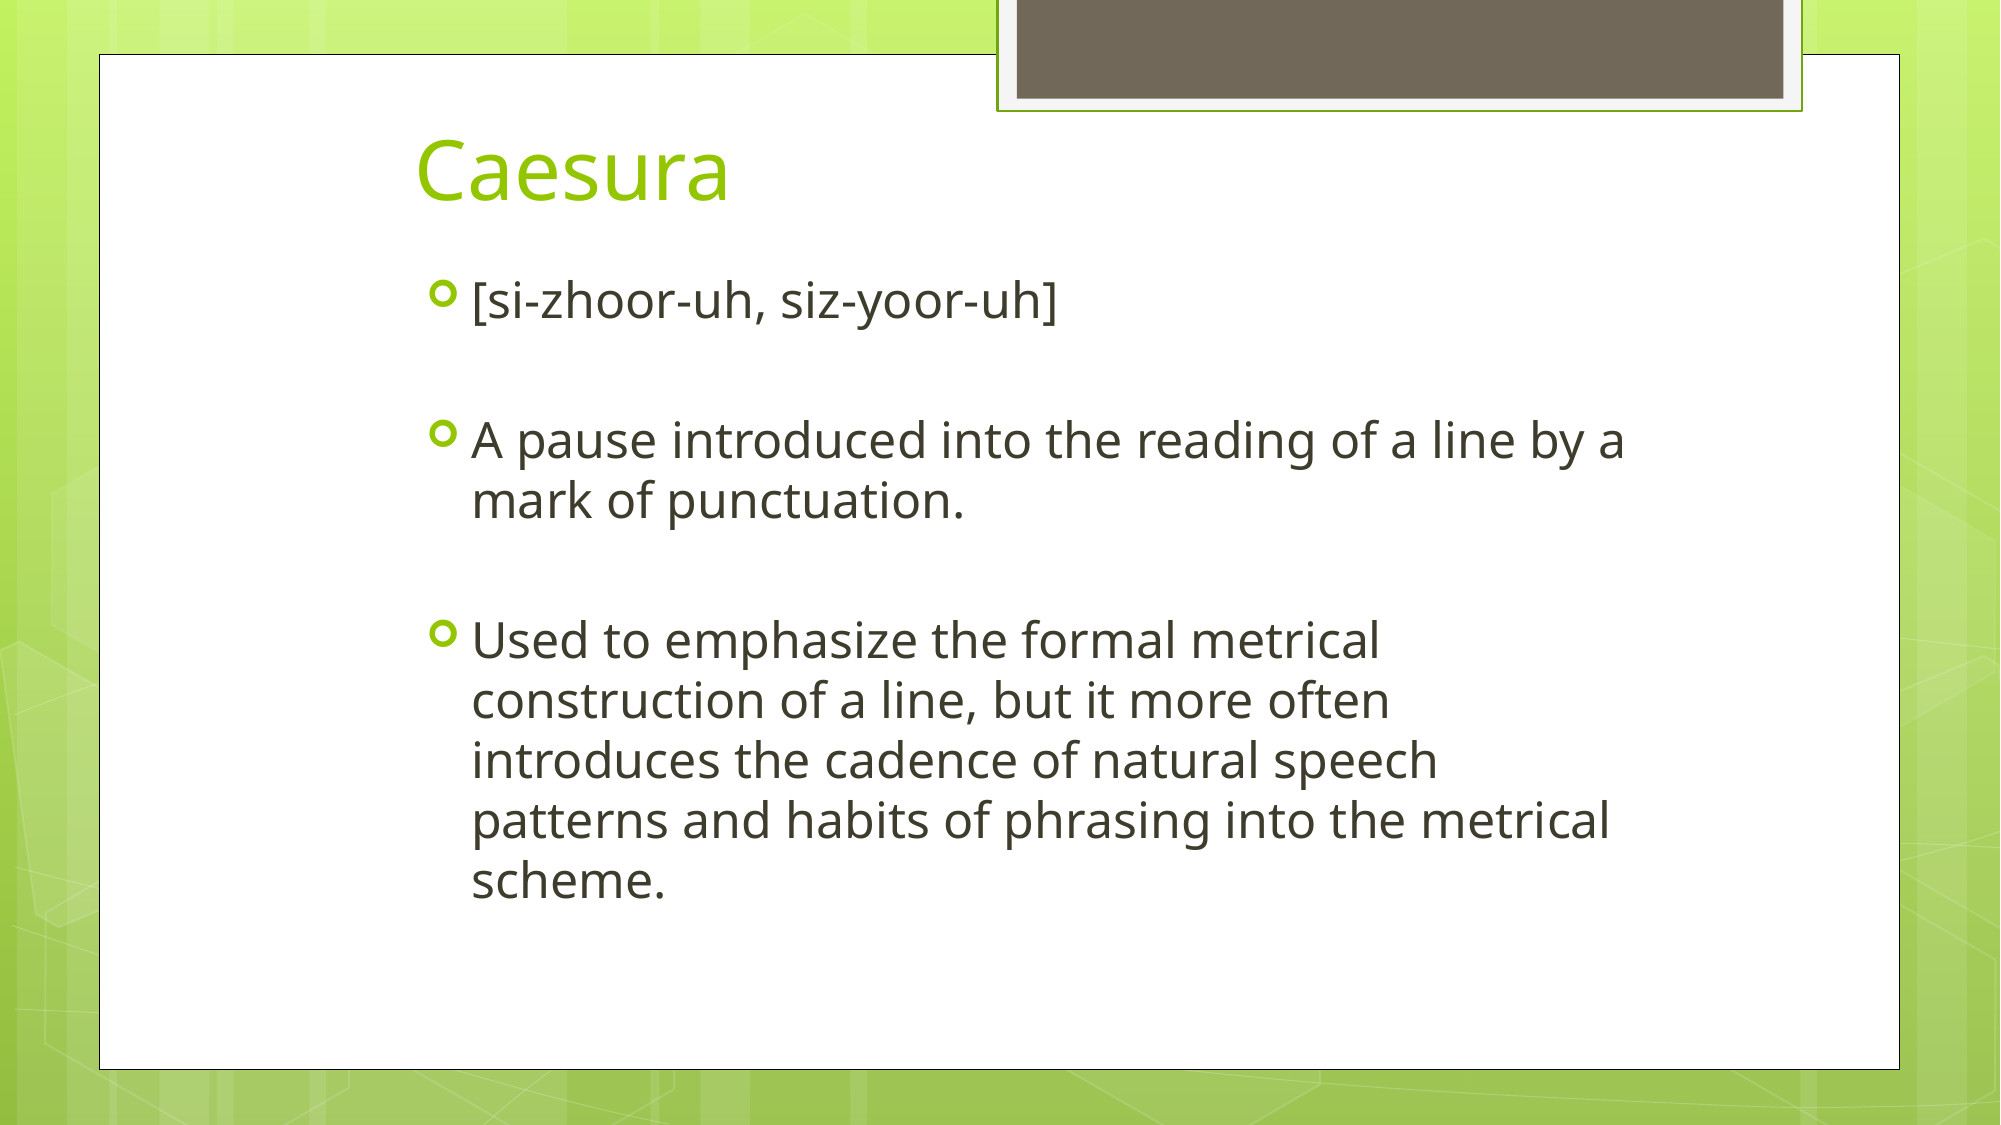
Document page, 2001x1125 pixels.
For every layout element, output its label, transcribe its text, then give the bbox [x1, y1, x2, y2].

title Caesura [399, 37, 1553, 225]
list [si-zhoor-uh, siz-yoor-uh] A pause introduced into the reading of a line by a mark of punctuation. Used to emphasize the formal metrical construction of a line, but it more often introduces the cadence of natural speech patterns and habits of phrasing into the metrical scheme. [399, 261, 1650, 1124]
